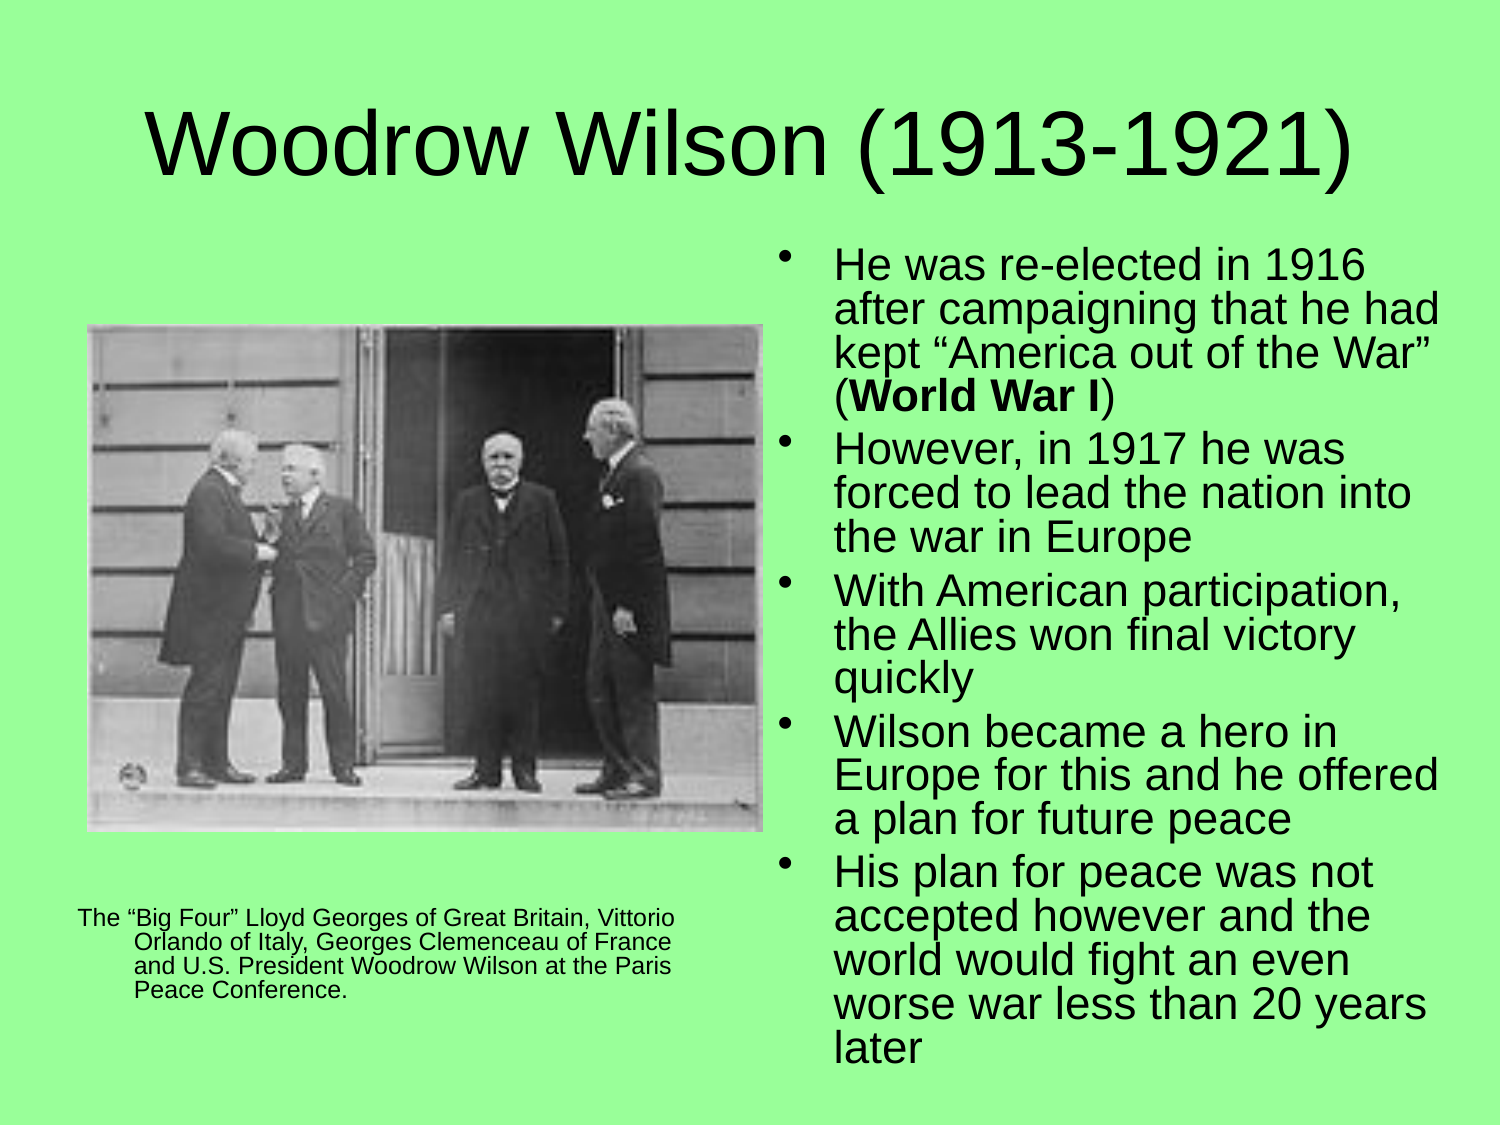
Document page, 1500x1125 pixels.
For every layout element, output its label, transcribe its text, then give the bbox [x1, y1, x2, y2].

list The “Big Four” Lloyd Georges of Great Britain, Vittorio Orlando of Italy, Georges Clemenceau of France and U.S. President Woodrow Wilson at the Paris Peace Conference. [62, 900, 725, 1025]
list He was re-elected in 1916 after campaigning that he had kept “America out of the War” (World War I) However, in 1917 he was forced to lead the nation into the war in Europe With American participation, the Allies won final victory quickly Wilson became a hero in Europe for this and he offered a plan for future peace His plan for peace was not accepted however and the world would fight an even worse war less than 20 years later [762, 237, 1463, 1075]
title Woodrow Wilson (1913-1921) [75, 45, 1425, 233]
picture [87, 324, 763, 832]
